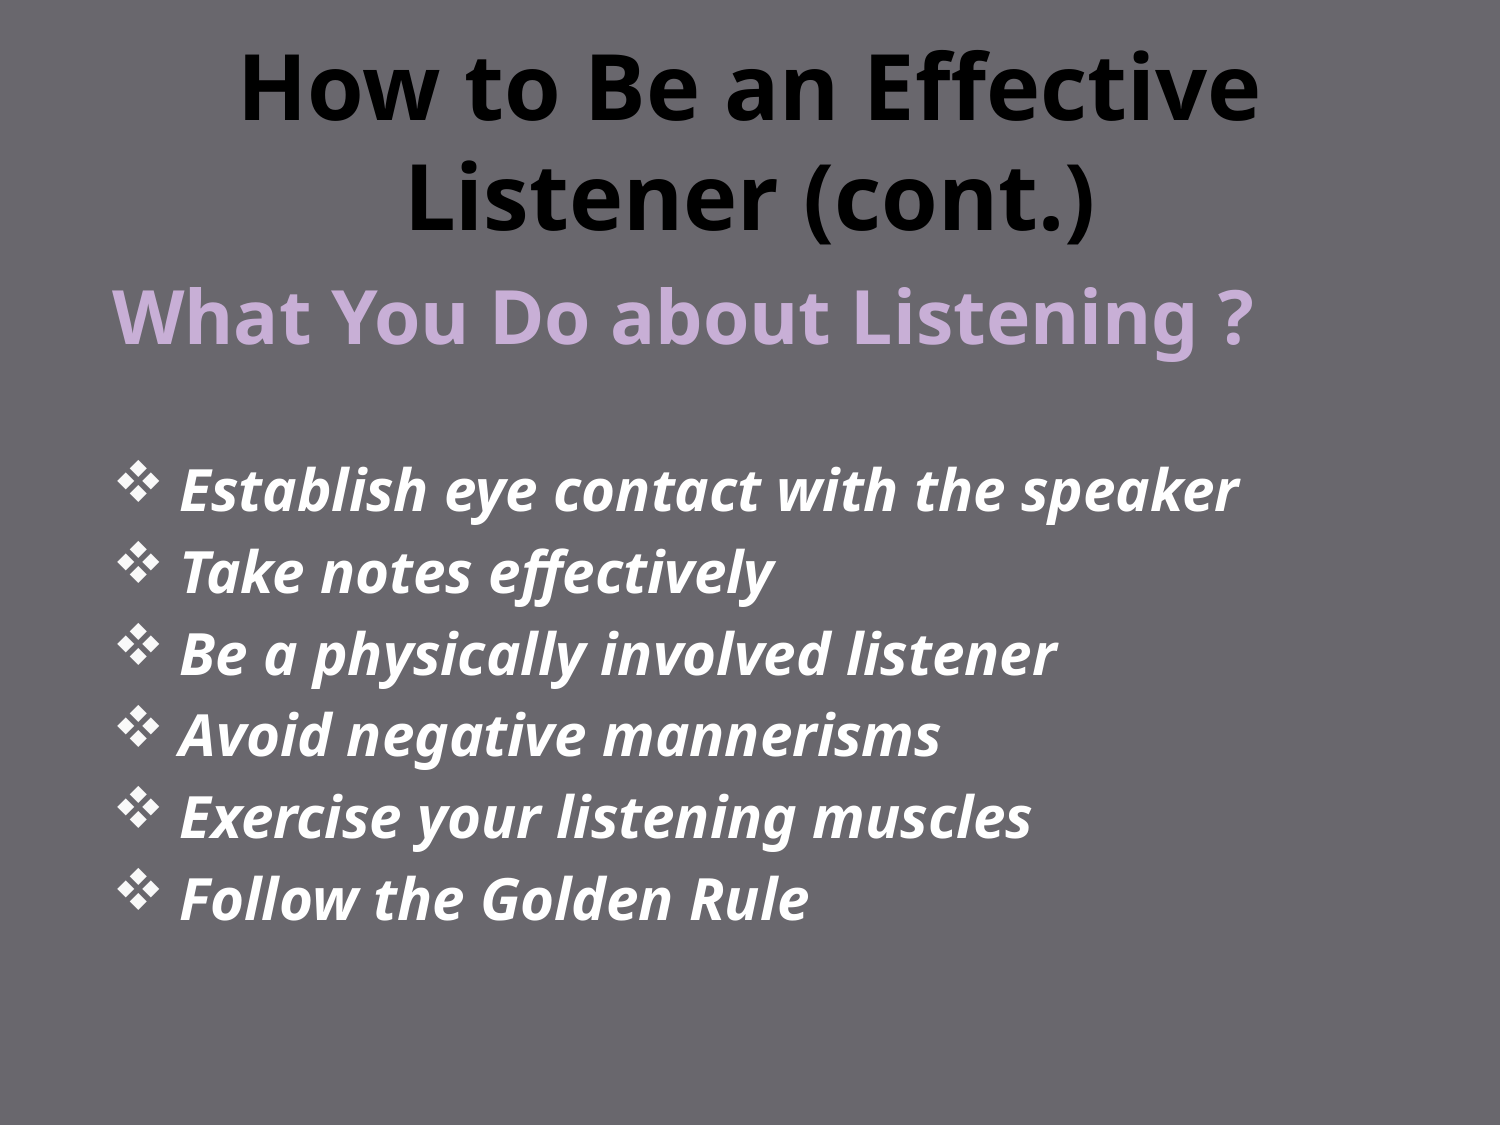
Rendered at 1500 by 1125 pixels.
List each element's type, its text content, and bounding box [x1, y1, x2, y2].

title How to Be an Effective Listener (cont.) [75, 45, 1425, 233]
list What You Do about Listening ? Establish eye contact with the speaker Take notes effectively Be a physically involved listener Avoid negative mannerisms Exercise your listening muscles Follow the Golden Rule [75, 262, 1425, 1035]
